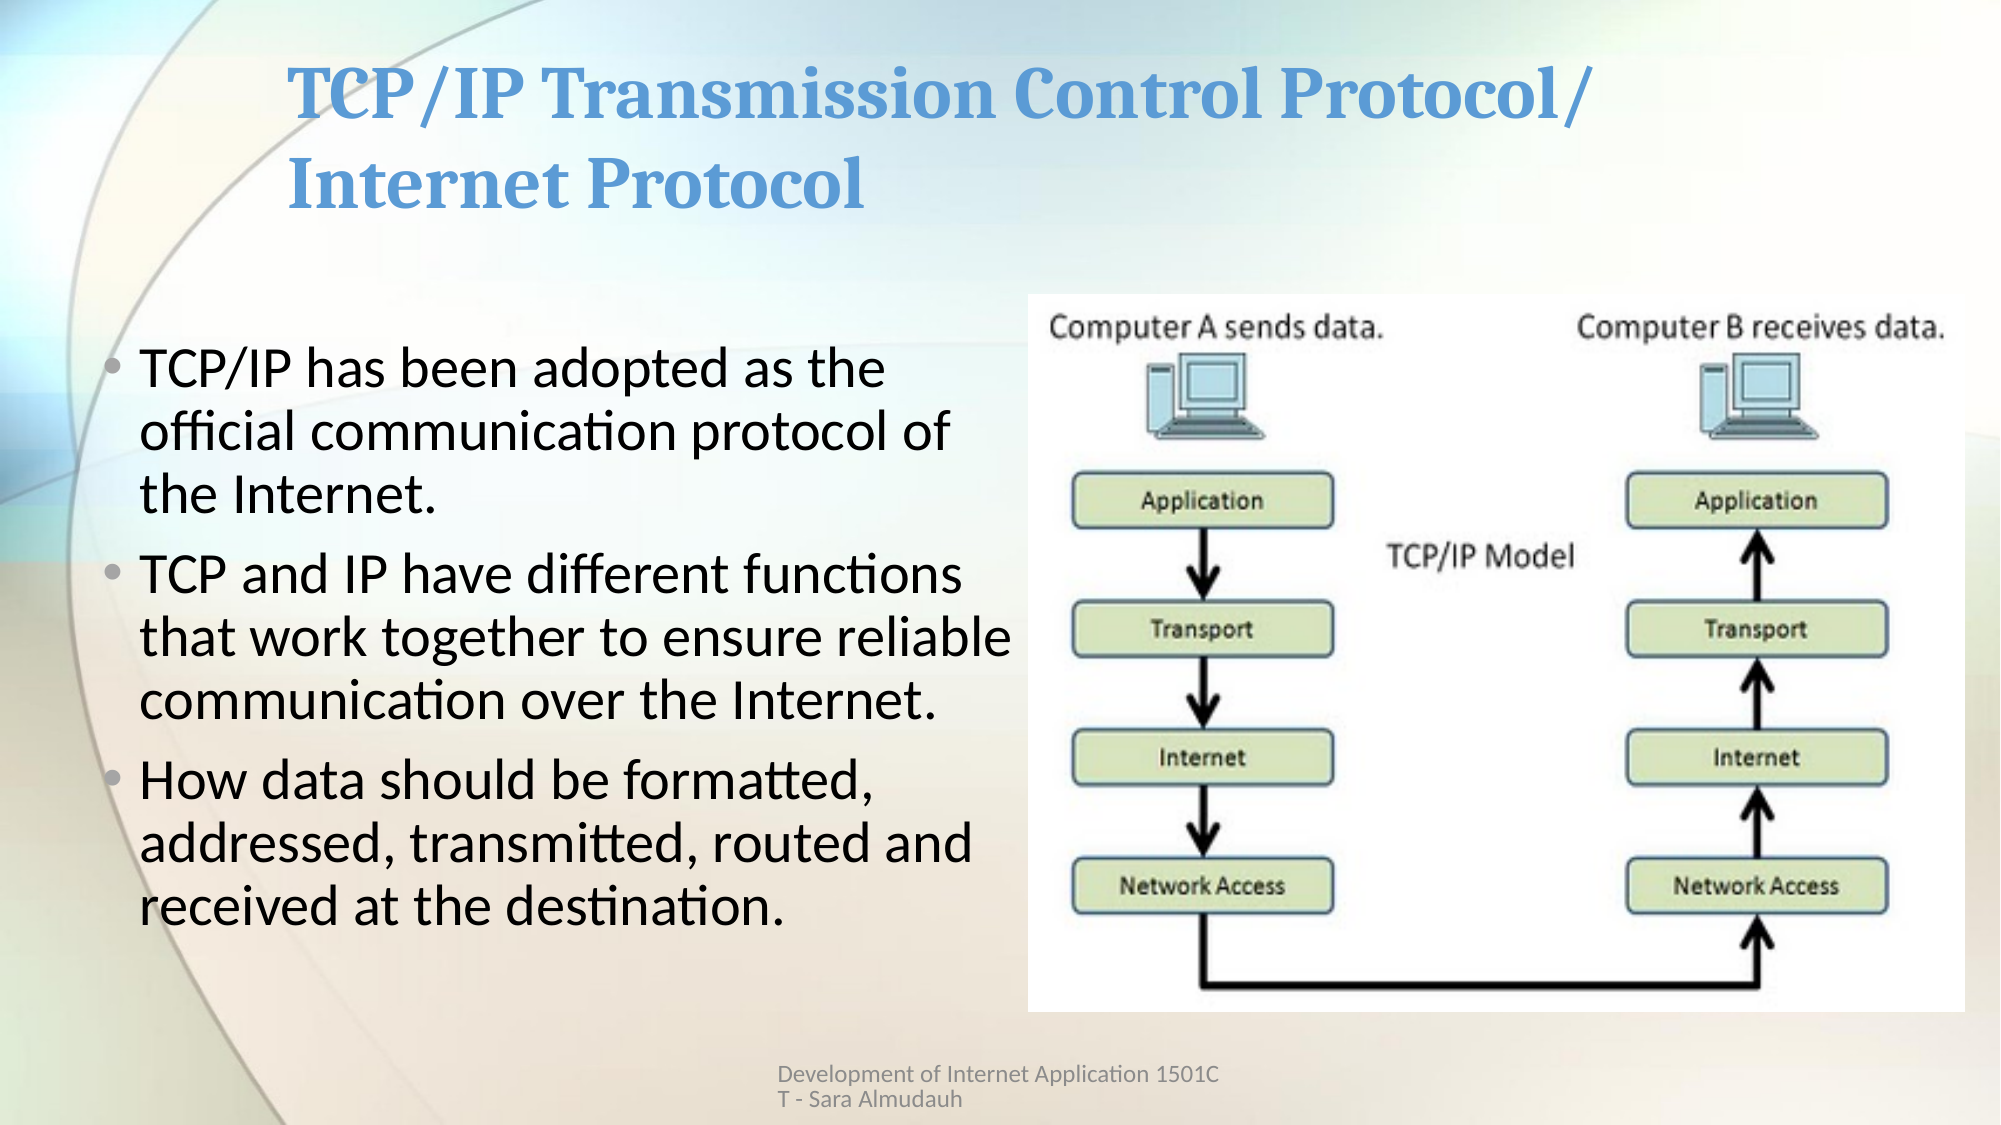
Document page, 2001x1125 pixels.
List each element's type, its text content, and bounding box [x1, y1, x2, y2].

picture [0, 0, 2001, 1125]
title TCP/IP Transmission Control Protocol/ Internet Protocol [272, 25, 1817, 243]
footer Development of Internet Application 1501CT - Sara Almudauh [762, 1042, 1238, 1103]
list TCP/IP has been adopted as the official communication protocol of the Internet. TCP and IP have different functions that work together to ensure reliable communication over the Internet. How data should be formatted, addressed, transmitted, routed and received at the destination. [87, 242, 1029, 1012]
